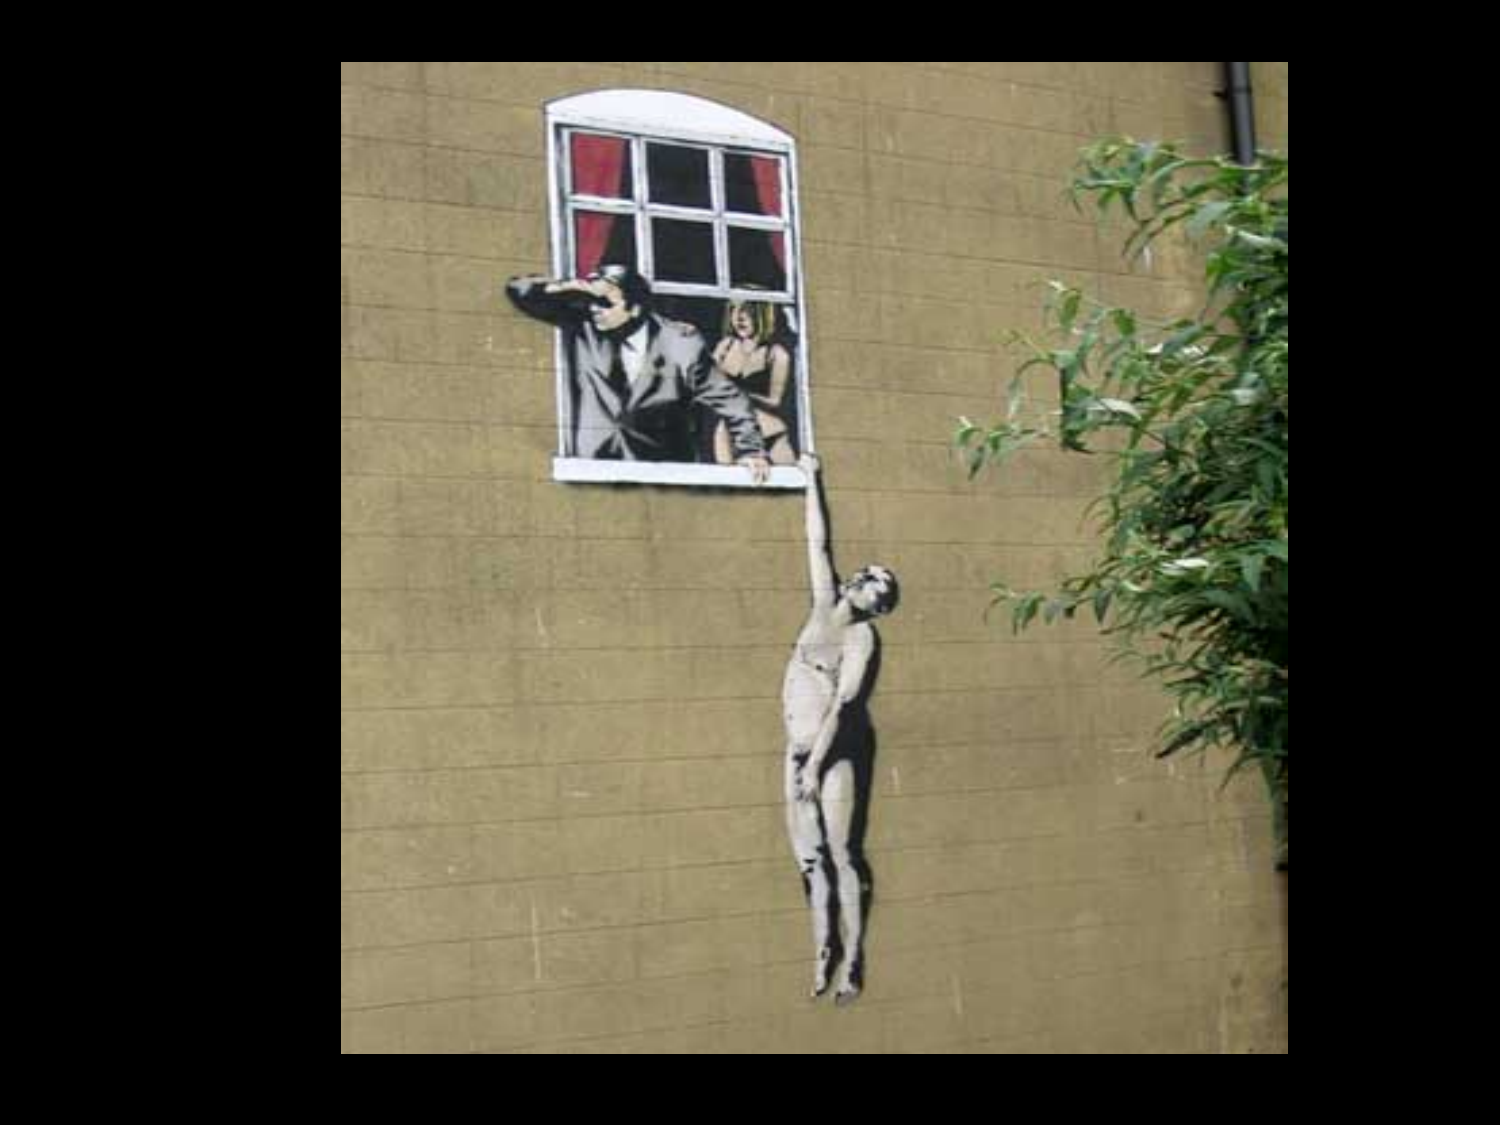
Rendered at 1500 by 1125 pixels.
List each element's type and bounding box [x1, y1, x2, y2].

picture [341, 62, 1288, 1055]
